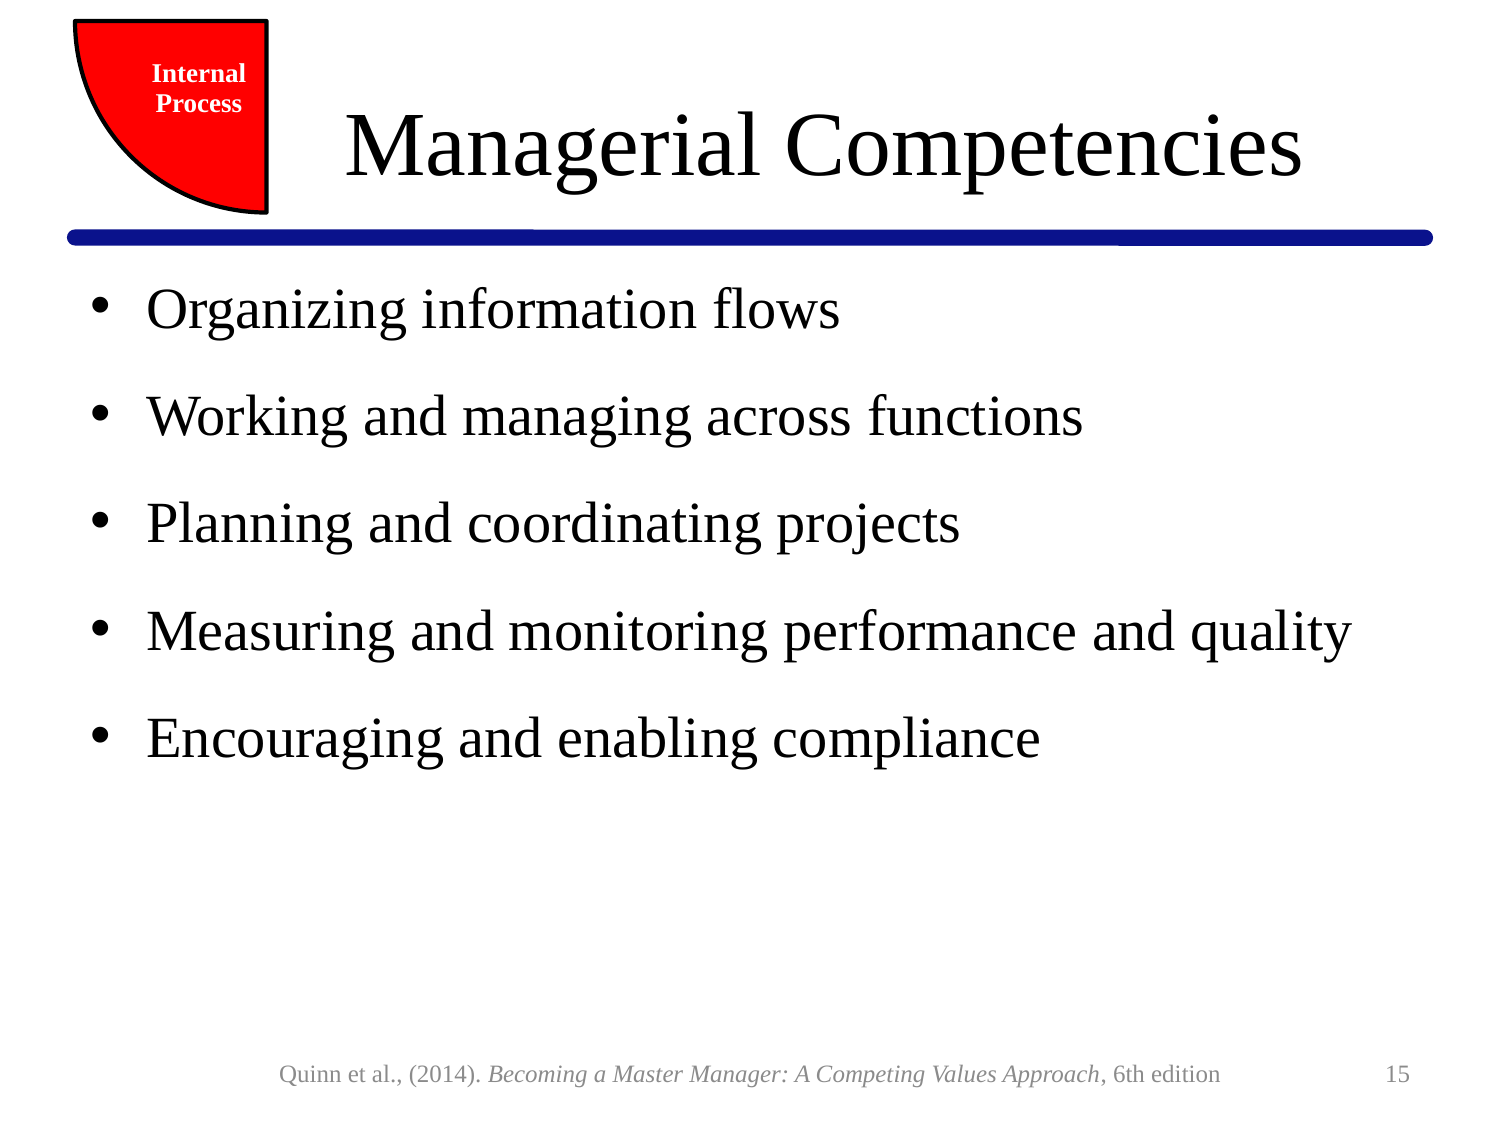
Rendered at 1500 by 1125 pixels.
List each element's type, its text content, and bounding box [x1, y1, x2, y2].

list Organizing information flows Working and managing across functions Planning and coordinating projects Measuring and monitoring performance and quality Encouraging and enabling compliance [75, 262, 1425, 1005]
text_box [74, 20, 267, 213]
footer Quinn et al., (2014). Becoming a Master Manager: A Competing Values Approach, 6th edition [150, 1042, 1350, 1103]
slide_number 15 [1350, 1042, 1425, 1103]
title Managerial Competencies [225, 45, 1425, 233]
